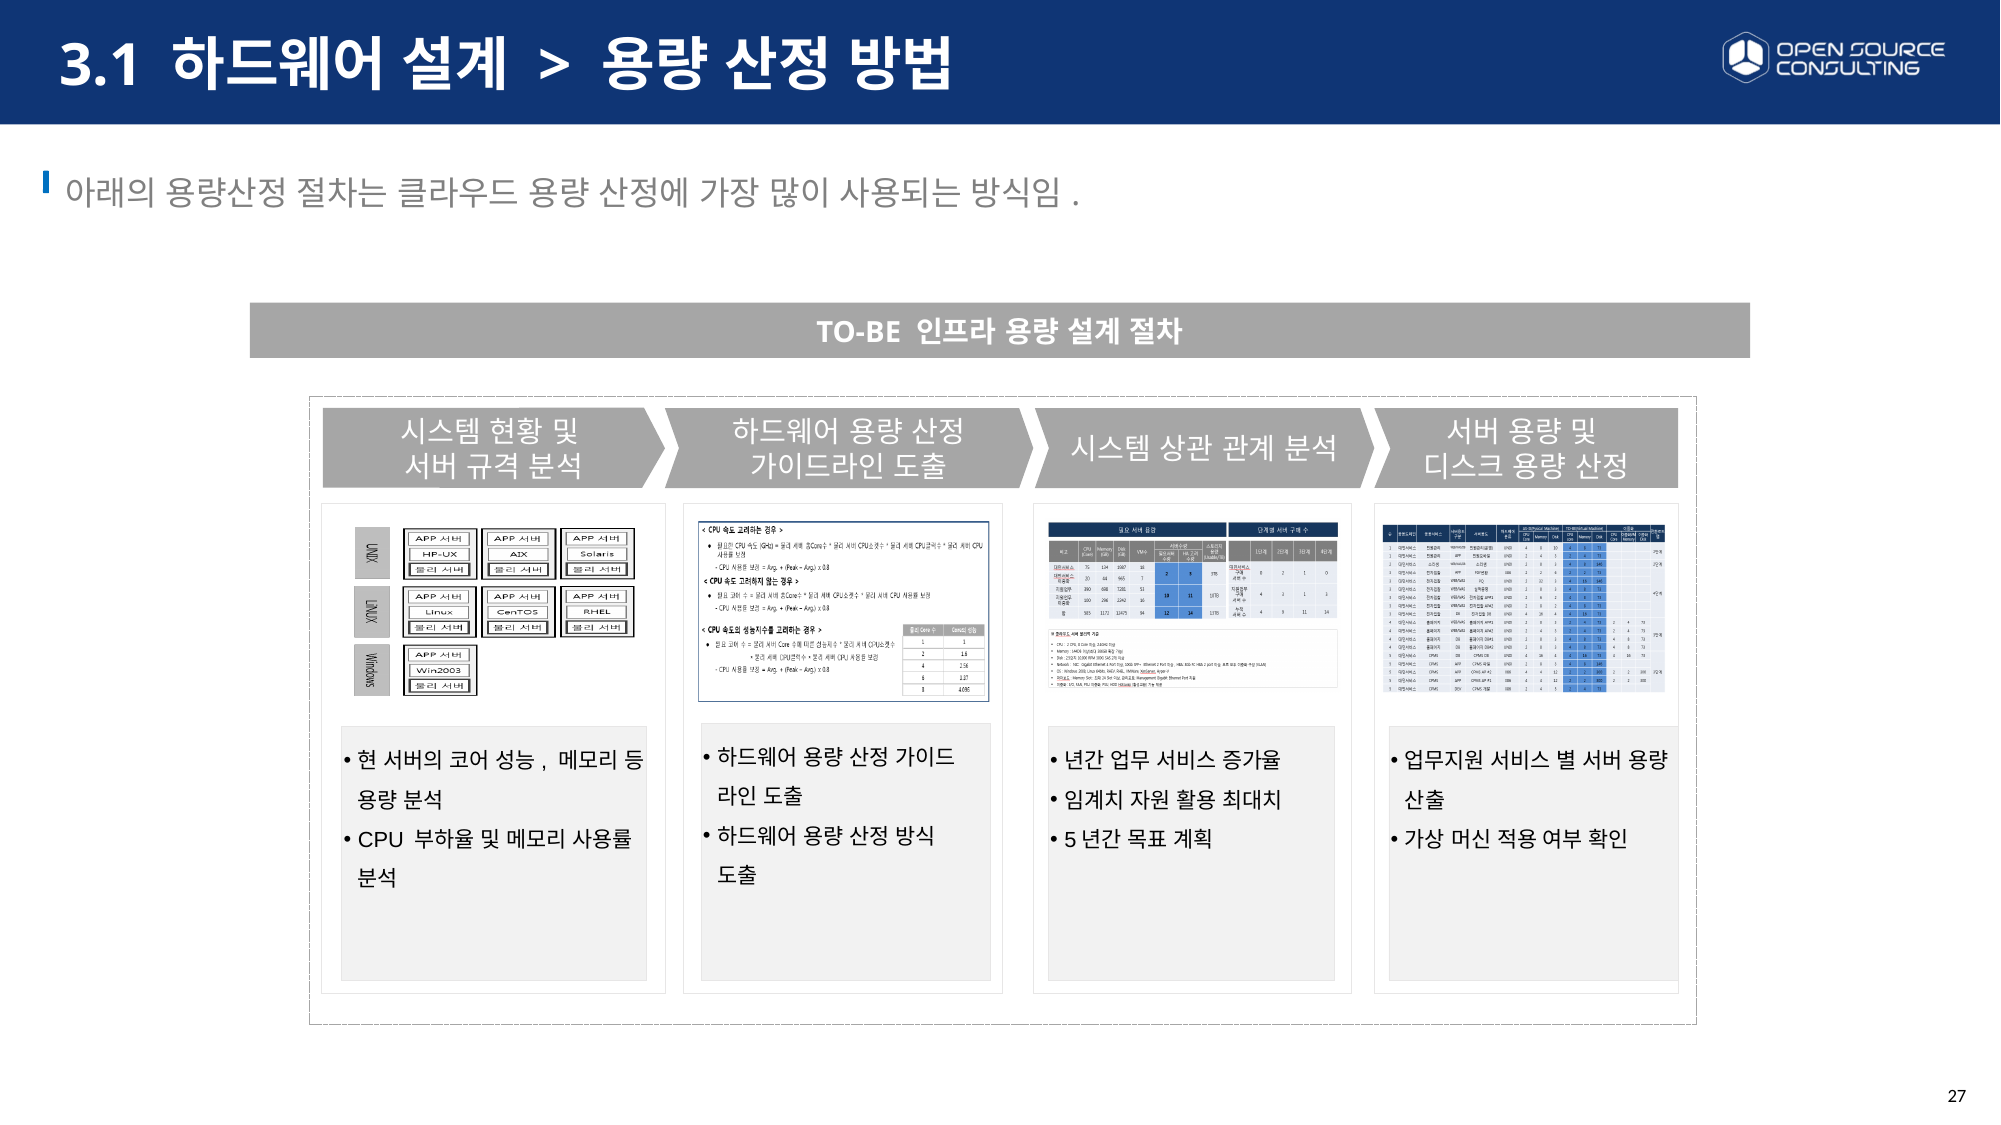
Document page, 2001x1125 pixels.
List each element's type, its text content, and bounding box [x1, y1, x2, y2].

picture [1707, 18, 1957, 97]
text_box 시스템 상관 관계 분석 [1034, 408, 1375, 489]
picture [353, 527, 635, 696]
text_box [1374, 503, 1679, 993]
text_box TO-BE 인프라 용량 설계 절차 [249, 302, 1751, 358]
picture [1045, 518, 1341, 693]
picture [1381, 523, 1666, 693]
text_box 하드웨어 용량 산정 가이드라인 도출 [664, 408, 1034, 489]
text_box [1033, 503, 1351, 994]
text_box 년간 업무 서비스 증가율 임계치 자원 활용 최대치 5년간 목표 계획 [1048, 726, 1335, 980]
text_box 시스템 현황 및 서버 규격 분석 [322, 407, 666, 488]
text_box 서버 용량 및 디스크 용량 산정 [1374, 408, 1679, 488]
title 3.1 하드웨어 설계 > 용량 산정 방법 [44, 0, 1570, 125]
text_box [321, 503, 665, 994]
text_box [309, 396, 1697, 1025]
text_box 현 서버의 코어 성능, 메모리 등 용량 분석 CPU 부하율 및 메모리 사용률 분석 [341, 726, 647, 980]
picture [692, 521, 1001, 703]
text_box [682, 503, 1003, 993]
list 아래의 용량산정 절차는 클라우드 용량 산정에 가장 많이 사용되는 방식임. [50, 144, 1742, 278]
